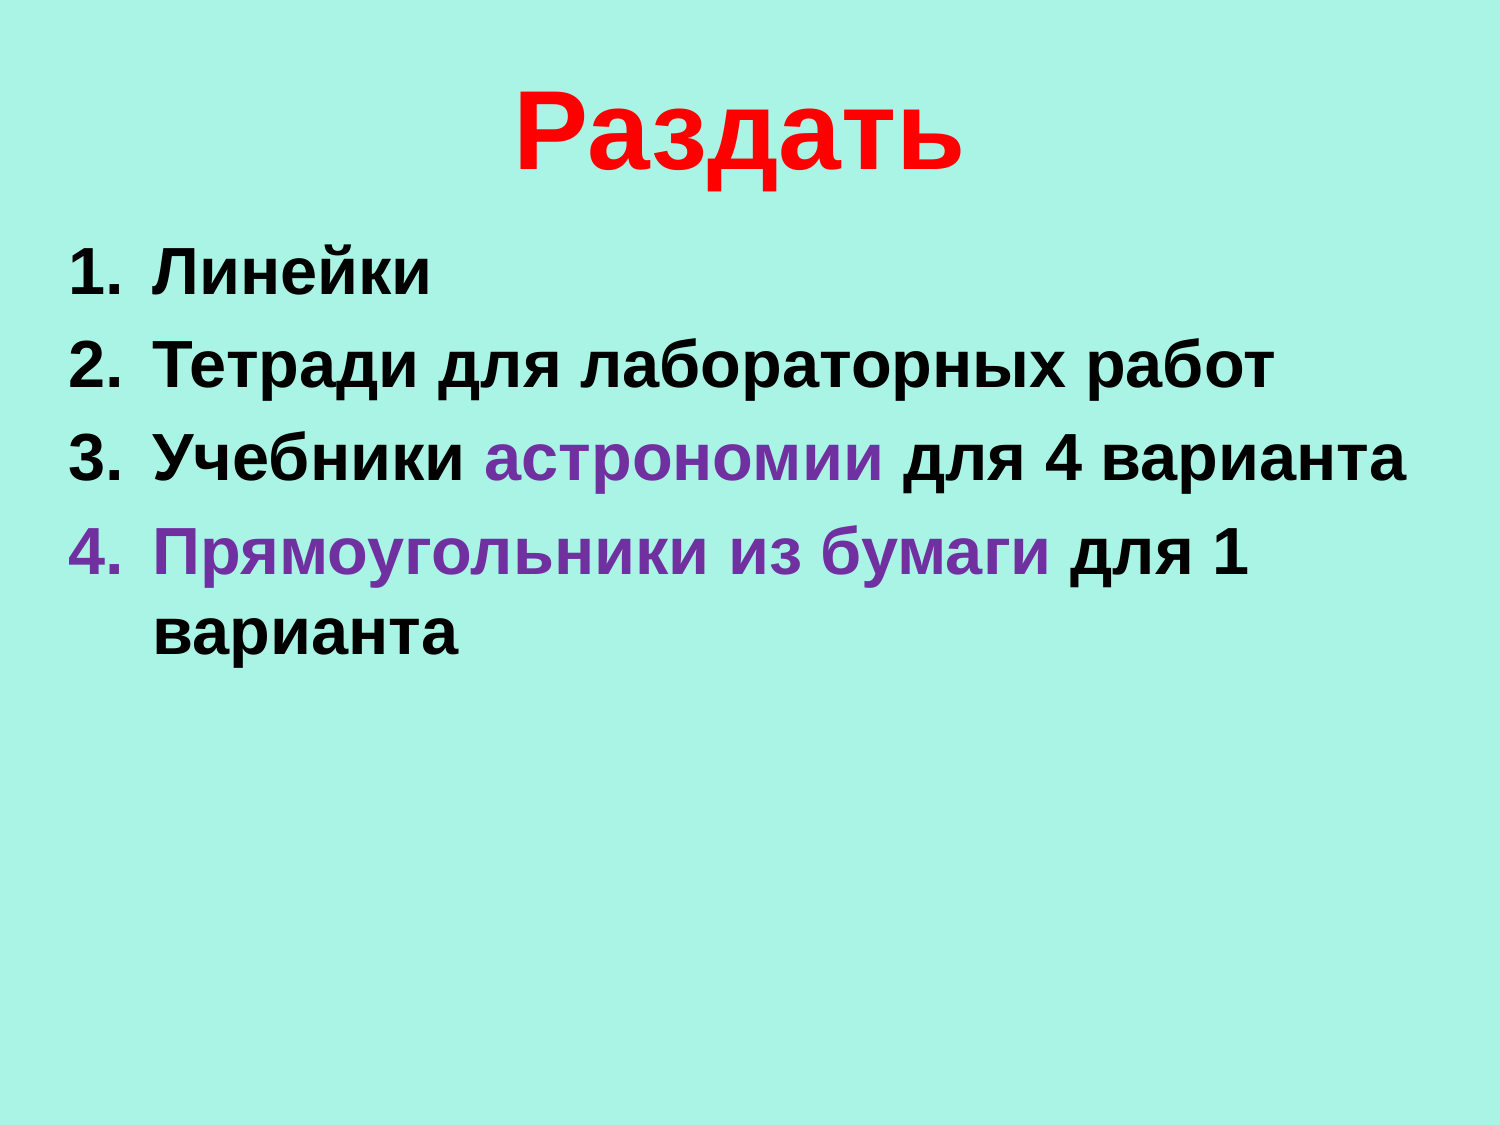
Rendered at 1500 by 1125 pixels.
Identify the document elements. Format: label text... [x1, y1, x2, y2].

title Раздать [64, 31, 1415, 219]
list Линейки Тетради для лабораторных работ Учебники астрономии для 4 варианта Прямоугольники из бумаги для 1 варианта [53, 220, 1447, 1083]
